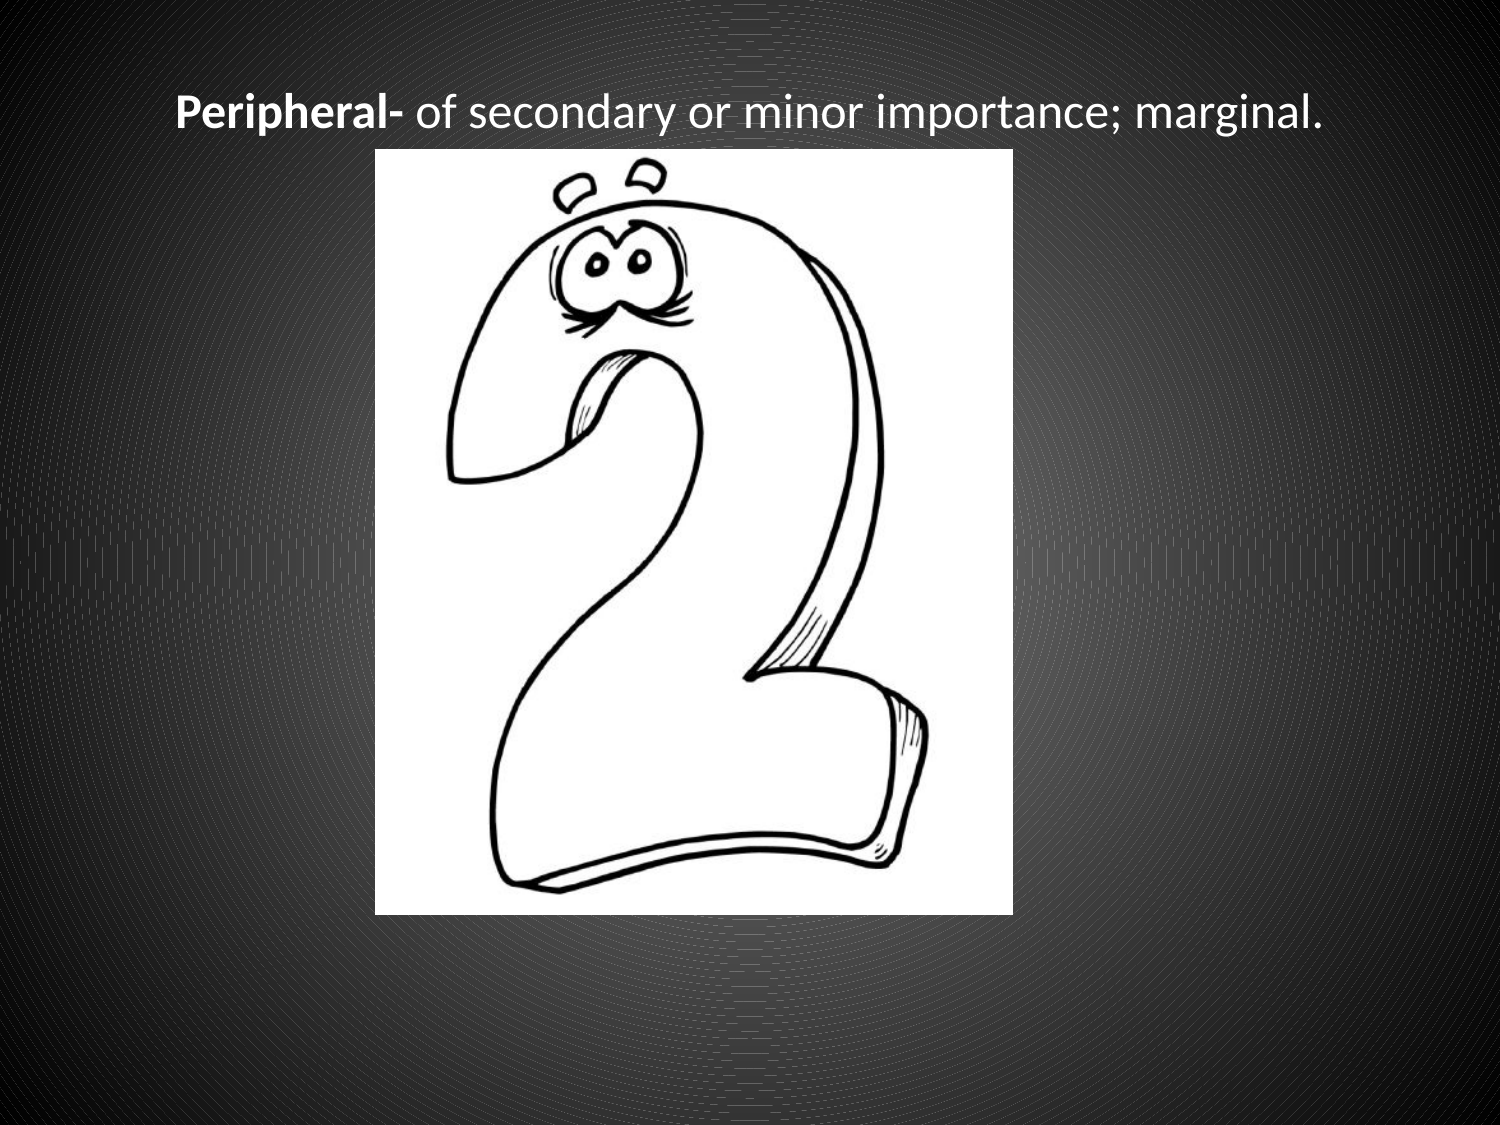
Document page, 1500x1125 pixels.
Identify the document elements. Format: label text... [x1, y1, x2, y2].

picture [374, 149, 1013, 916]
title Peripheral- of secondary or minor importance; marginal. [75, 45, 1425, 233]
